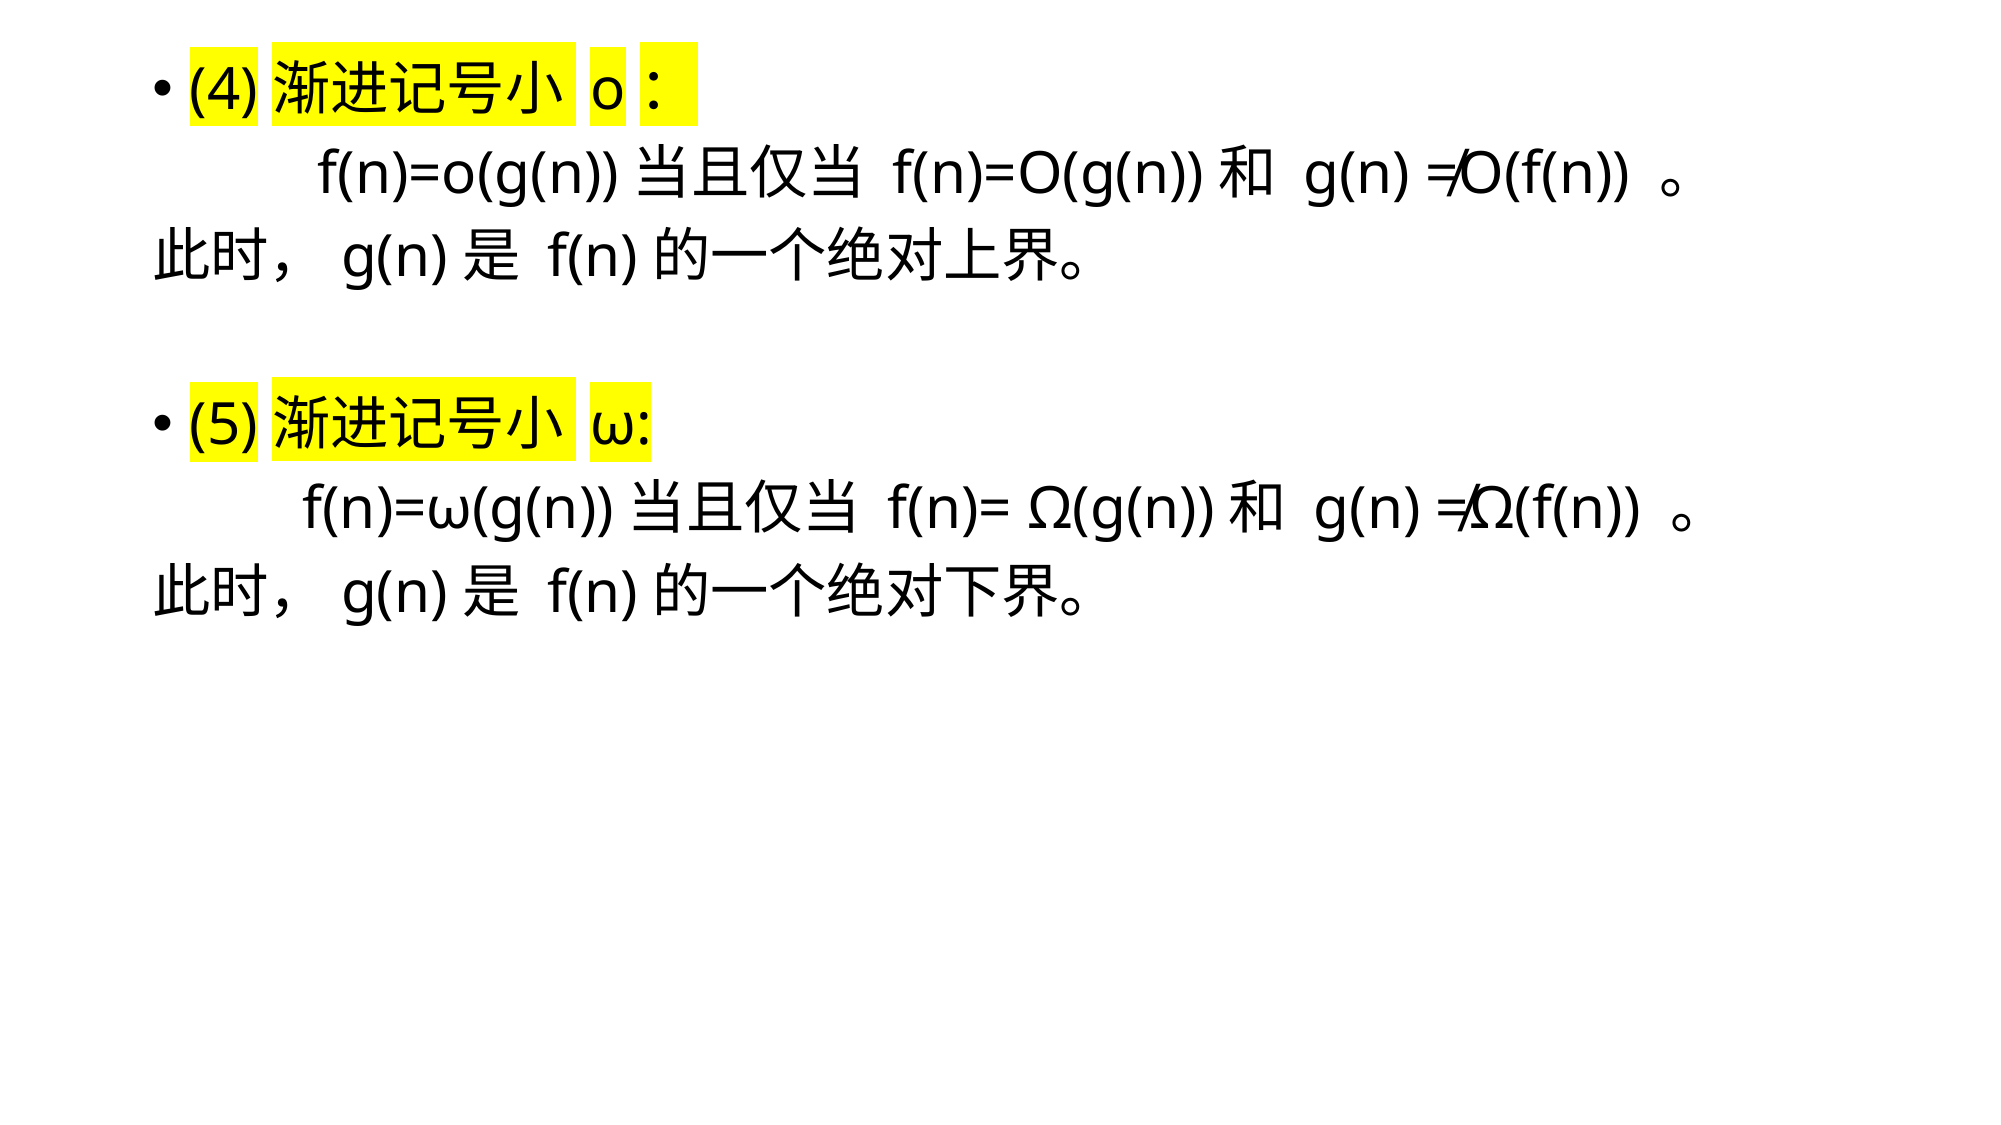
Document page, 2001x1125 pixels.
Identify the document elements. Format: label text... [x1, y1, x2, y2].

list (4)渐进记号小 o： f(n)=o(g(n))当且仅当 f(n)=O(g(n))和 g(n) ≠O(f(n)) 。 此时，g(n)是 f(n)的一个绝对上界。 (5)渐进记号小 ω: f(n)=ω(g(n))当且仅当 f(n)= Ω(g(n))和 g(n) ≠Ω(f(n)) 。 此时，g(n)是 f(n)的一个绝对下界。 [137, 51, 1863, 1014]
